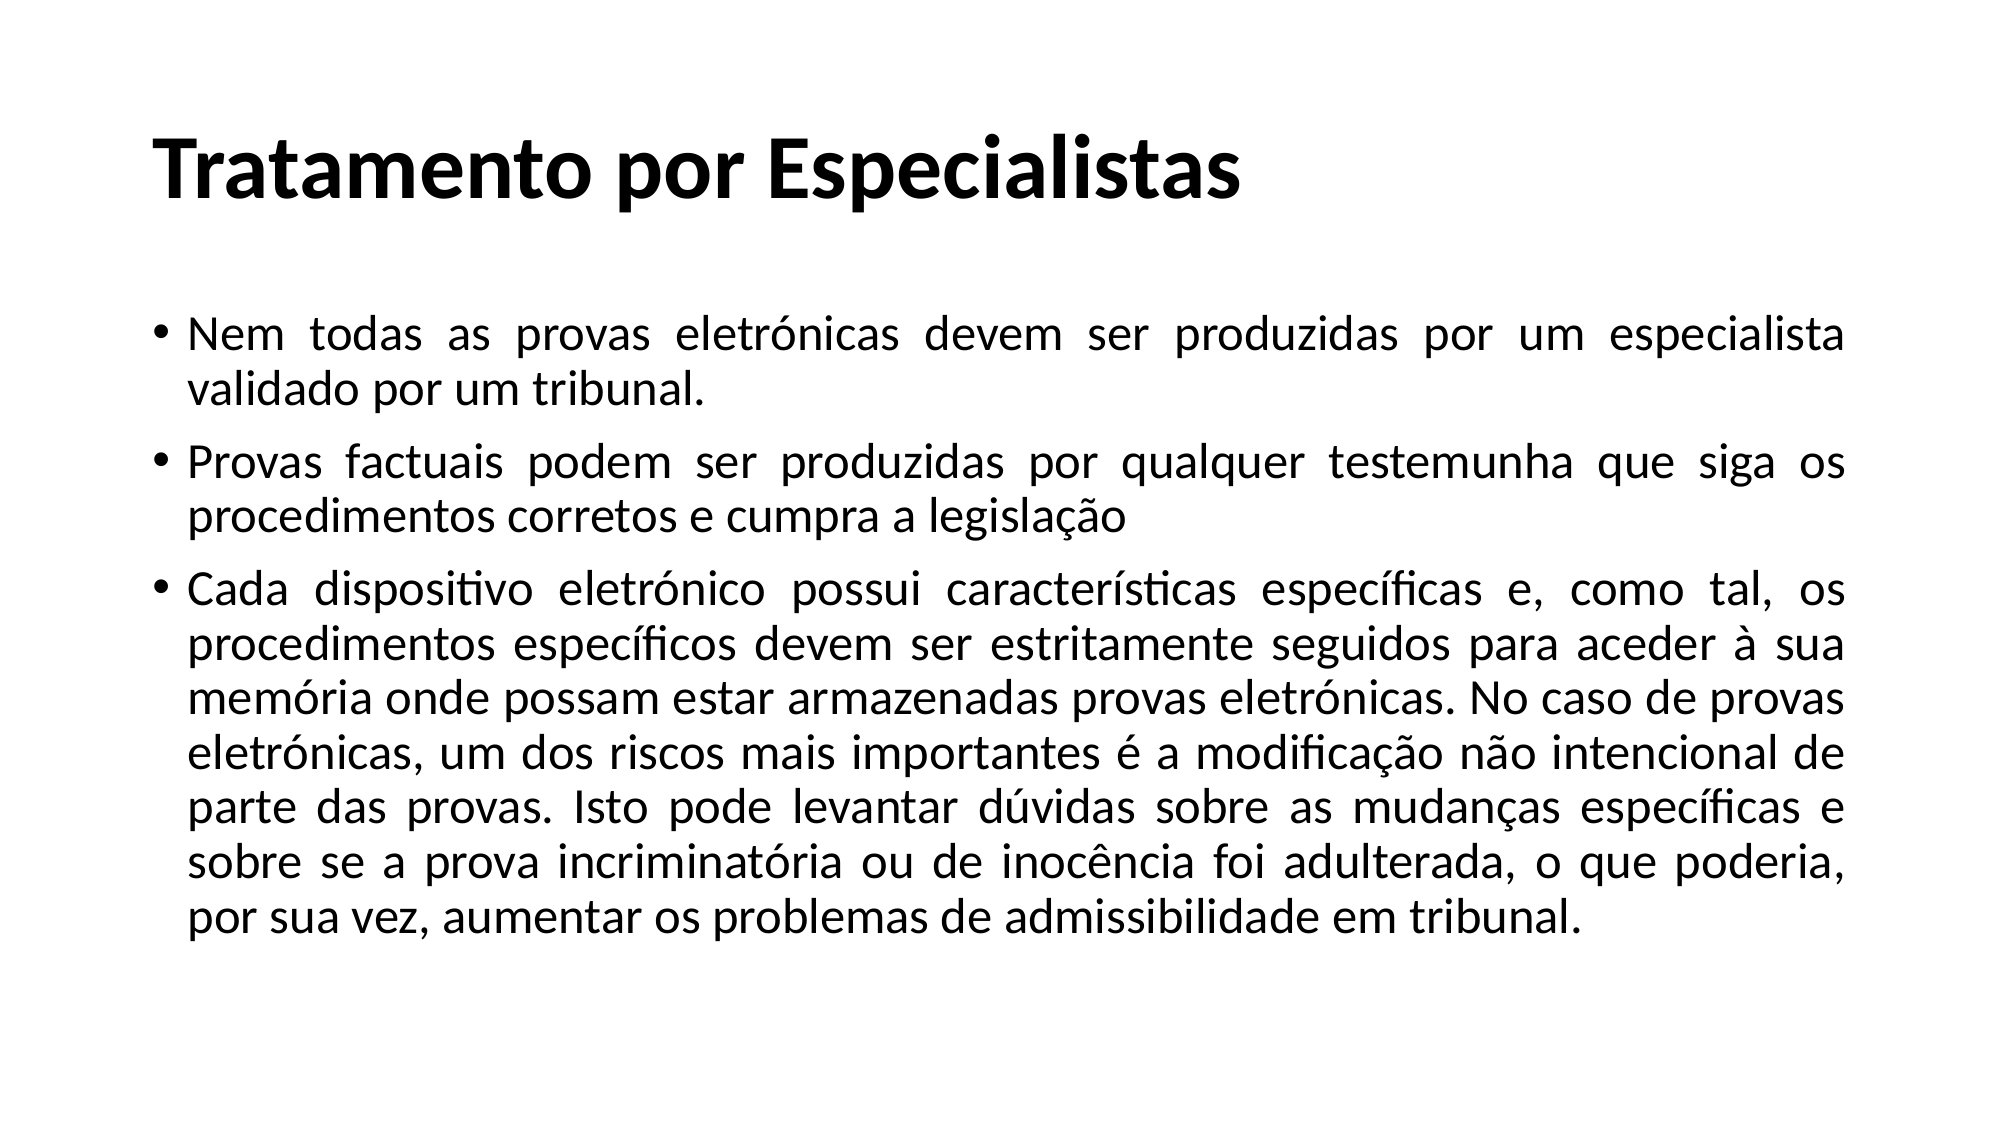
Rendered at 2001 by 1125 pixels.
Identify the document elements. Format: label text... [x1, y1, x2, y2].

title Tratamento por Especialistas [137, 59, 1863, 278]
list Nem todas as provas eletrónicas devem ser produzidas por um especialista validado por um tribunal. Provas factuais podem ser produzidas por qualquer testemunha que siga os procedimentos corretos e cumpra a legislação Cada dispositivo eletrónico possui características específicas e, como tal, os procedimentos específicos devem ser estritamente seguidos para aceder à sua memória onde possam estar armazenadas provas eletrónicas. No caso de provas eletrónicas, um dos riscos mais importantes é a modificação não intencional de parte das provas. Isto pode levantar dúvidas sobre as mudanças específicas e sobre se a prova incriminatória ou de inocência foi adulterada, o que poderia, por sua vez, aumentar os problemas de admissibilidade em tribunal. [137, 299, 1863, 1014]
